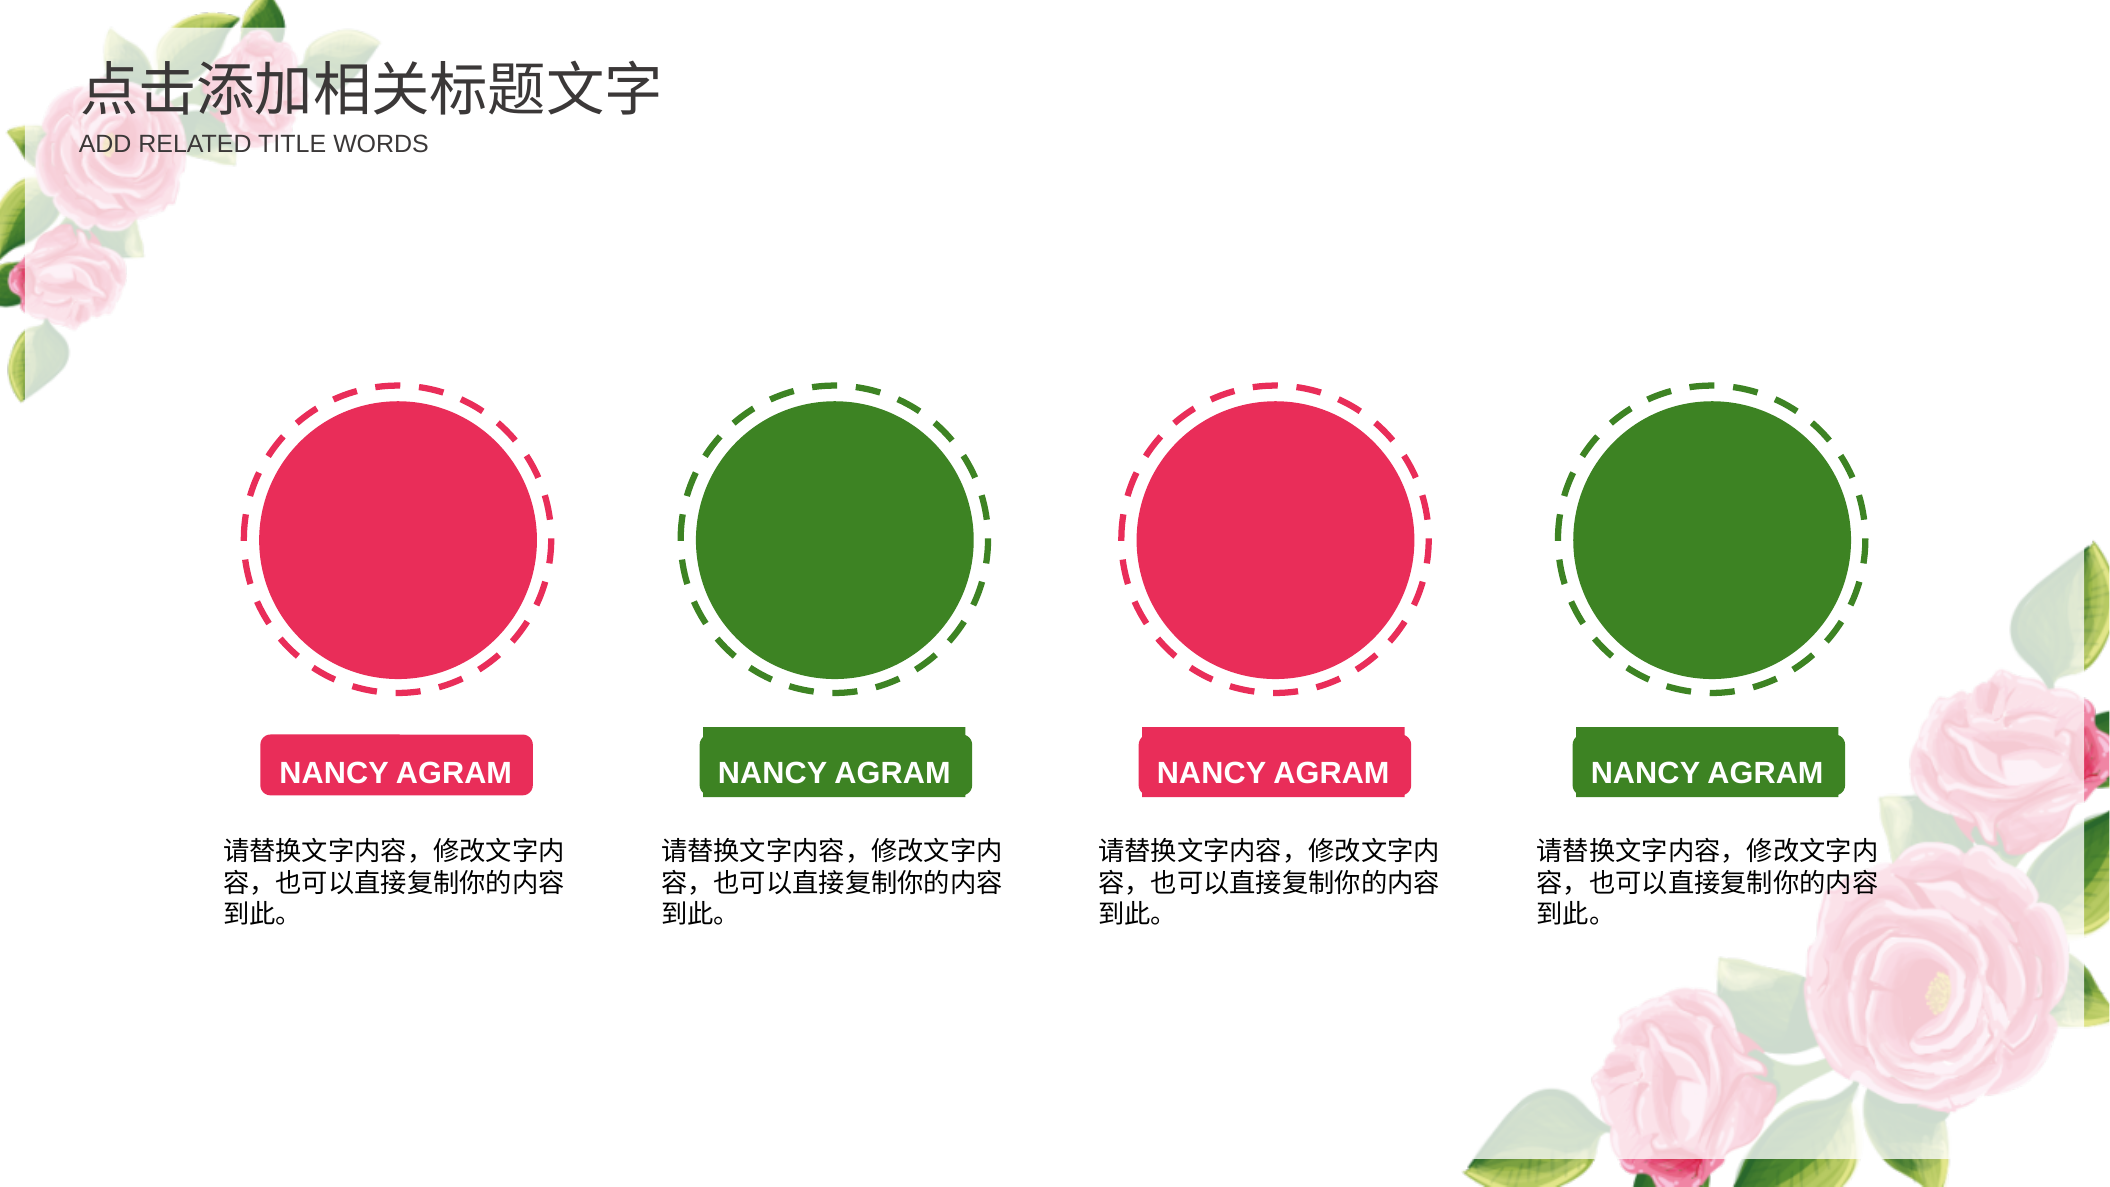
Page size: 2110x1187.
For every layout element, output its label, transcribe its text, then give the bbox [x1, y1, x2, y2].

text_box 点击添加相关标题文字 [64, 43, 679, 130]
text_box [1138, 727, 1412, 799]
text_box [1572, 727, 1846, 799]
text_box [243, 385, 552, 693]
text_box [1121, 385, 1429, 693]
text_box ADD RELATED TITLE WORDS [62, 119, 446, 166]
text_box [208, 826, 1902, 938]
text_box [1557, 385, 1866, 693]
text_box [260, 727, 533, 799]
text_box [680, 385, 989, 693]
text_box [699, 727, 973, 799]
picture [0, 0, 2110, 1187]
